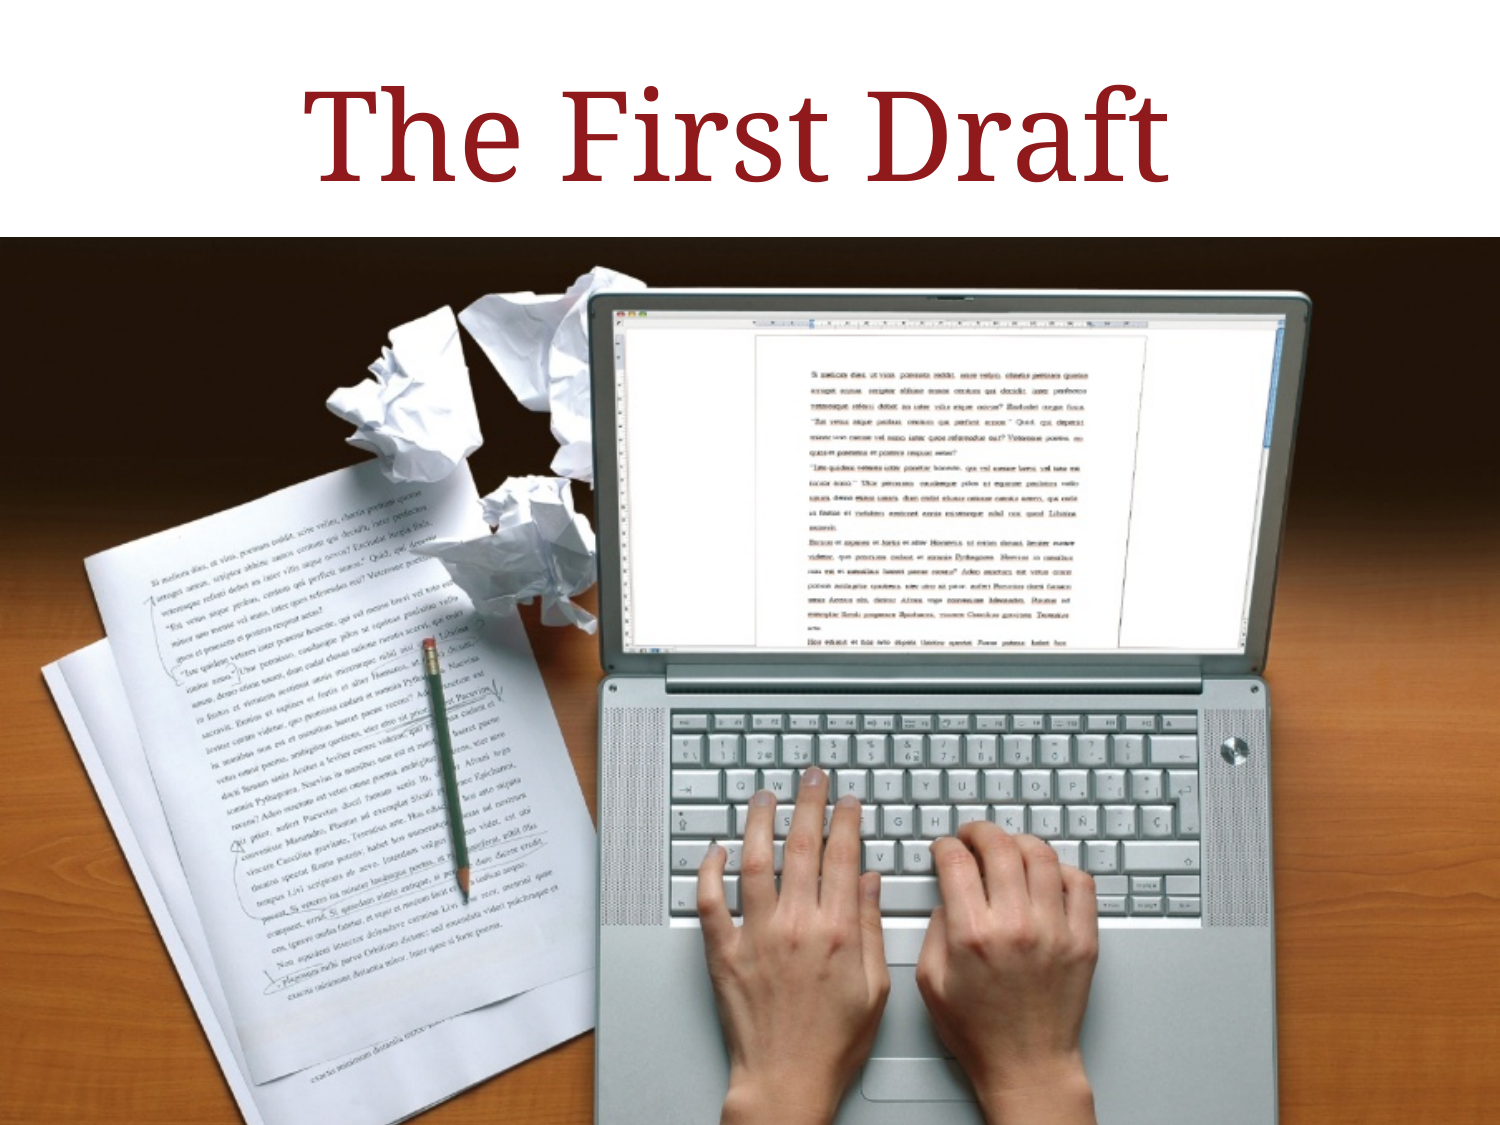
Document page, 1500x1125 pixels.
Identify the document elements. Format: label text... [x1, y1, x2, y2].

picture [0, 237, 1500, 1125]
title The First Draft [287, 37, 1238, 225]
